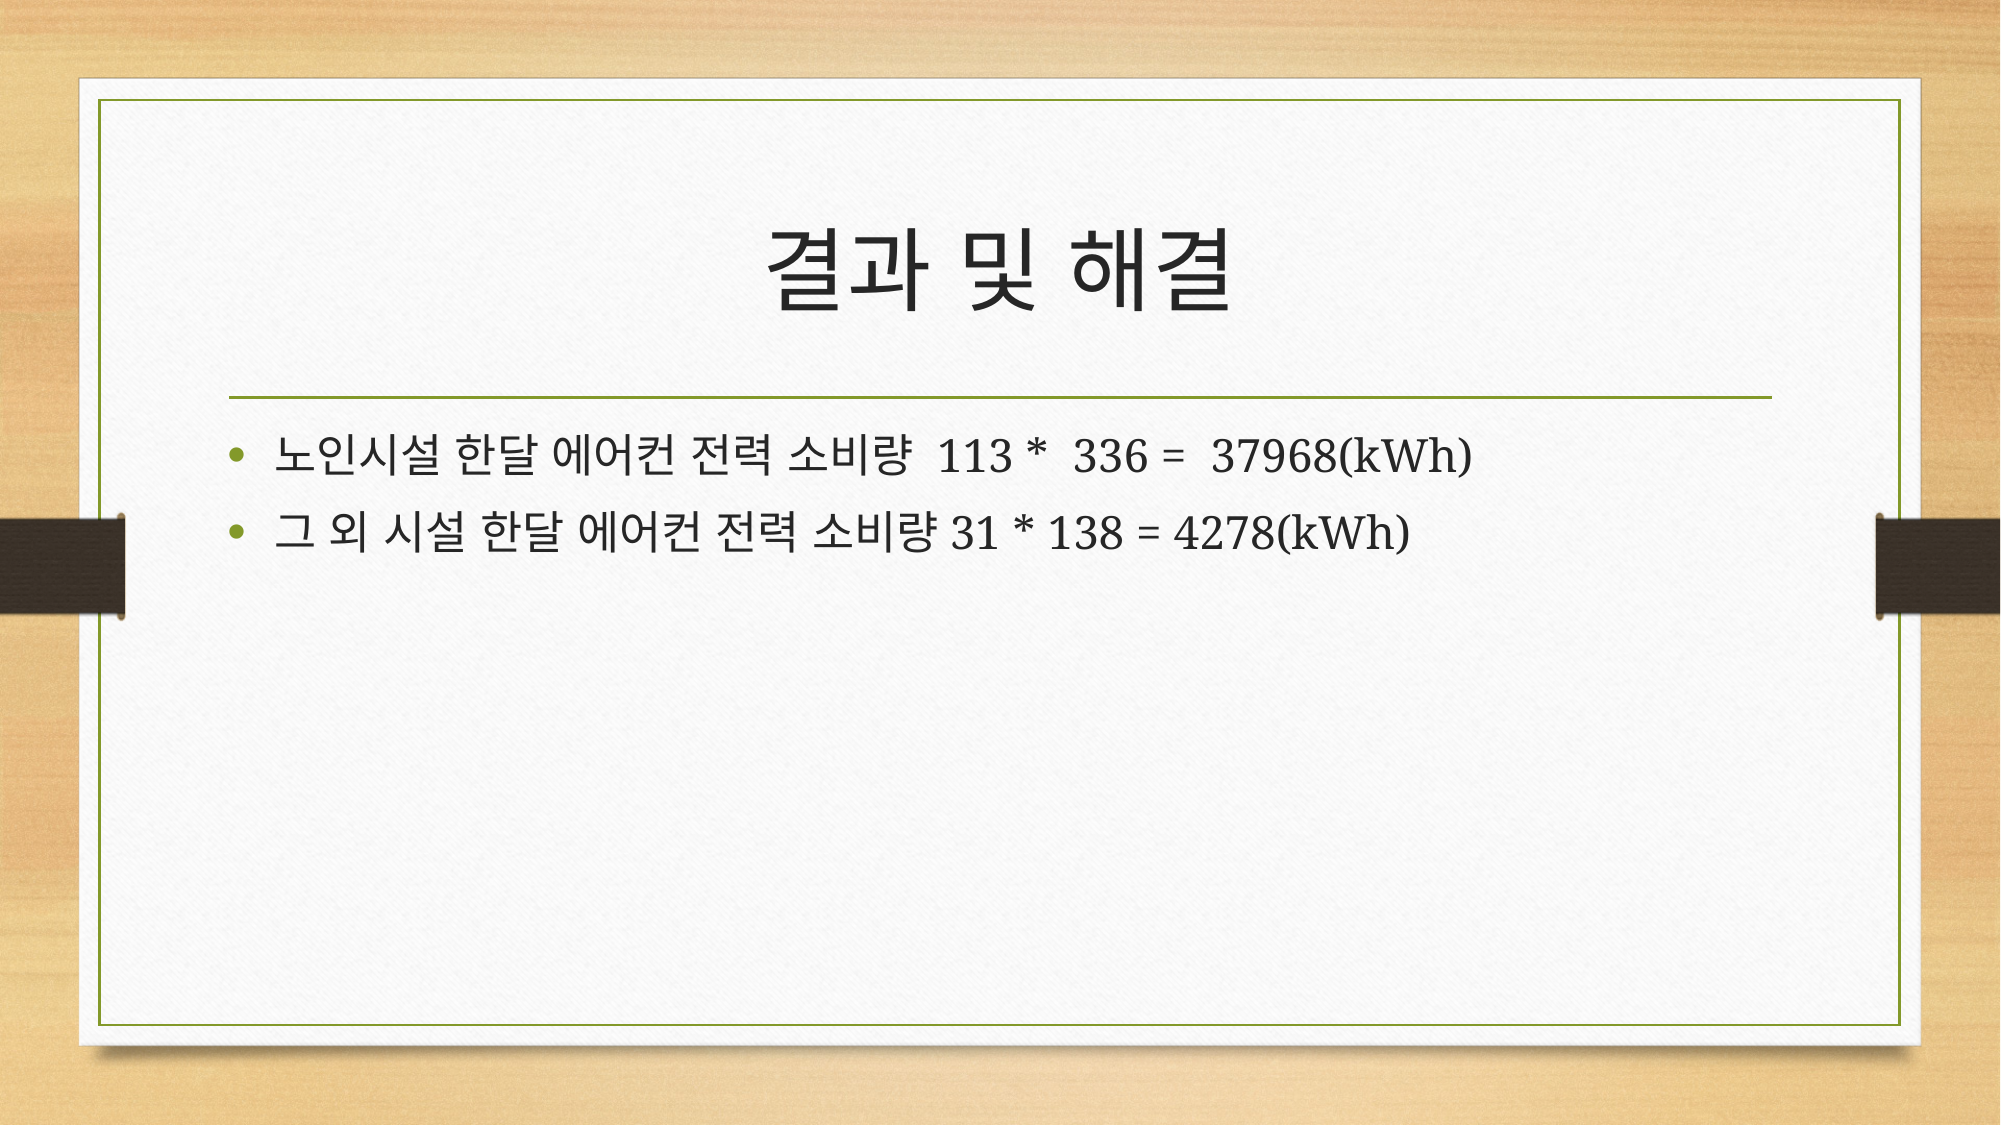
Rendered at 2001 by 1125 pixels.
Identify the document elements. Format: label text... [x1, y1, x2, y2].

list 노인시설 한달 에어컨 전력 소비량 113 * 336 = 37968(kWh) 그 외 시설 한달 에어컨 전력 소비량31 * 138 = 4278(kWh) [212, 419, 1788, 964]
picture [0, 0, 2001, 1125]
title 결과 및 해결 [212, 161, 1788, 375]
